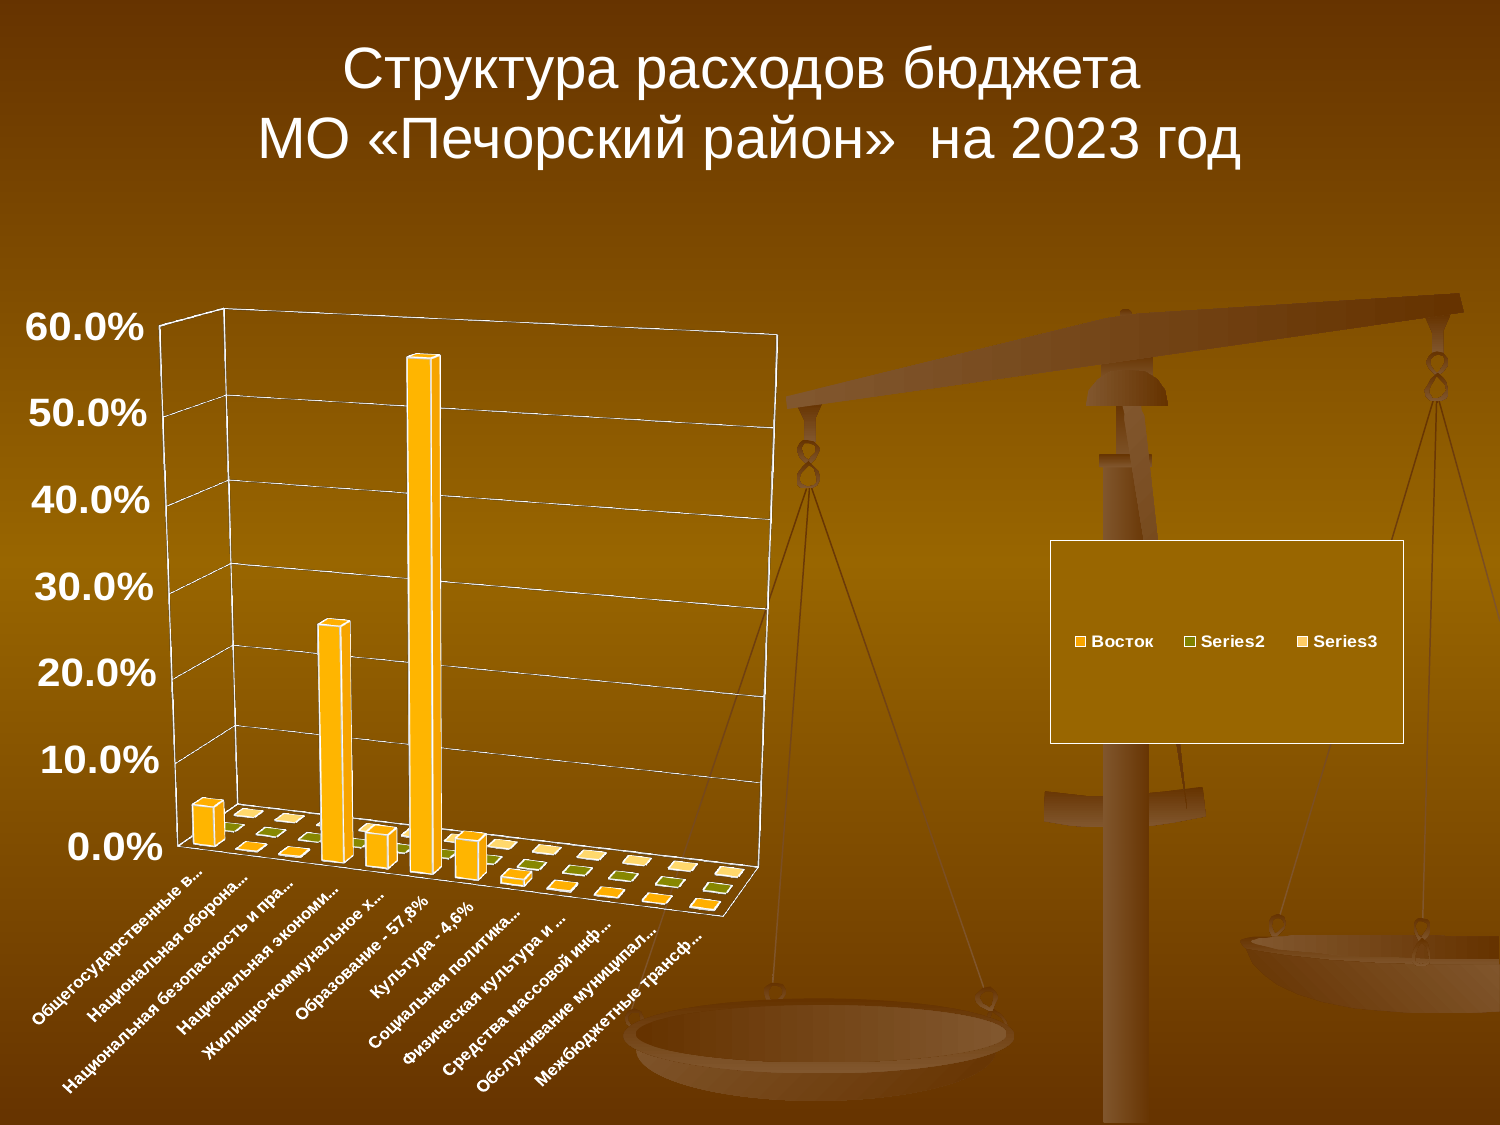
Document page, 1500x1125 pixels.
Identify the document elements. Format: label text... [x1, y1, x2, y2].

chart [24, 204, 1476, 1098]
title Структура расходов бюджета МО «Печорский район» на 2023 год [74, 0, 1426, 201]
